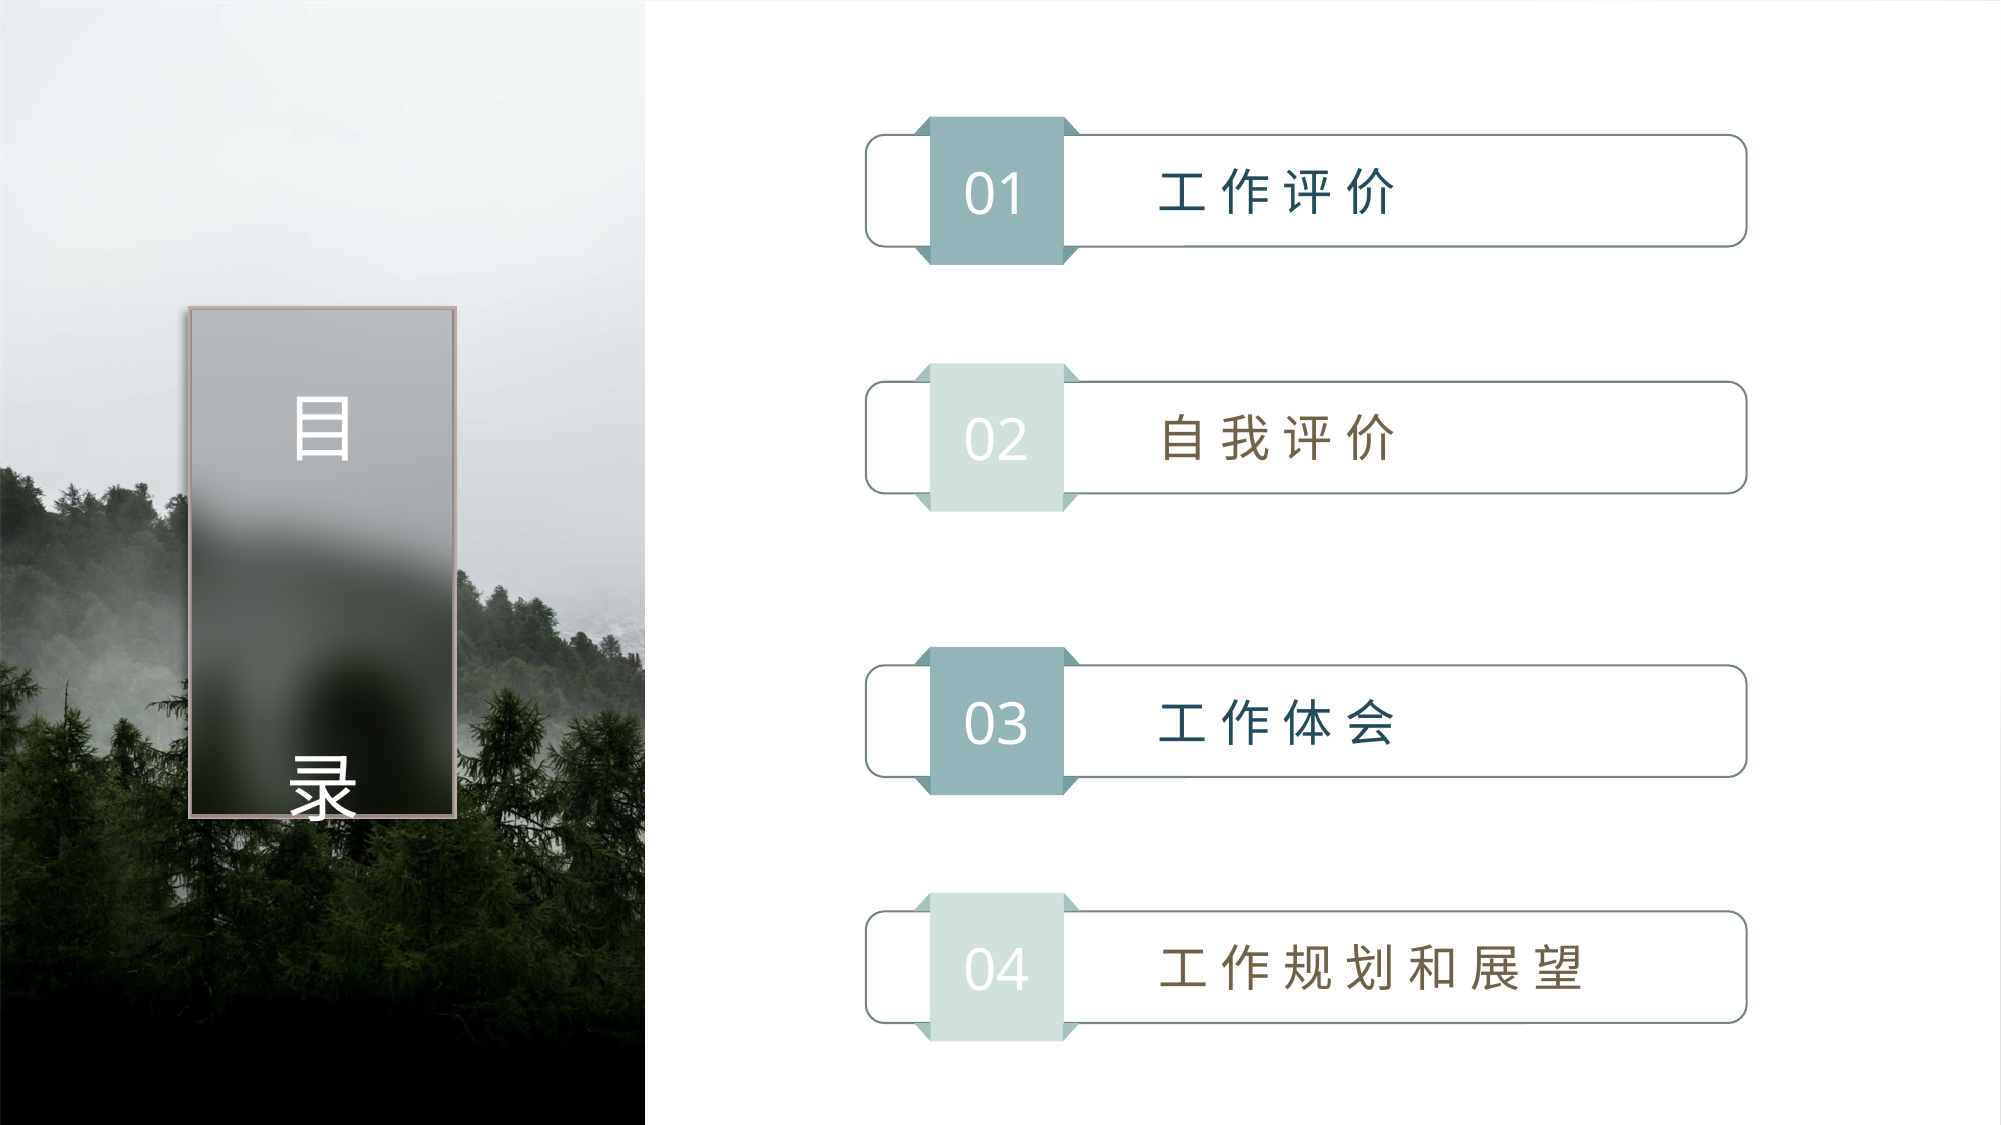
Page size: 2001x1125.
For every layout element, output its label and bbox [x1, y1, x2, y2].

text_box [865, 116, 1747, 266]
text_box [865, 892, 1747, 1042]
text_box [865, 646, 1747, 796]
text_box [865, 363, 1747, 512]
picture [0, 0, 2001, 1125]
